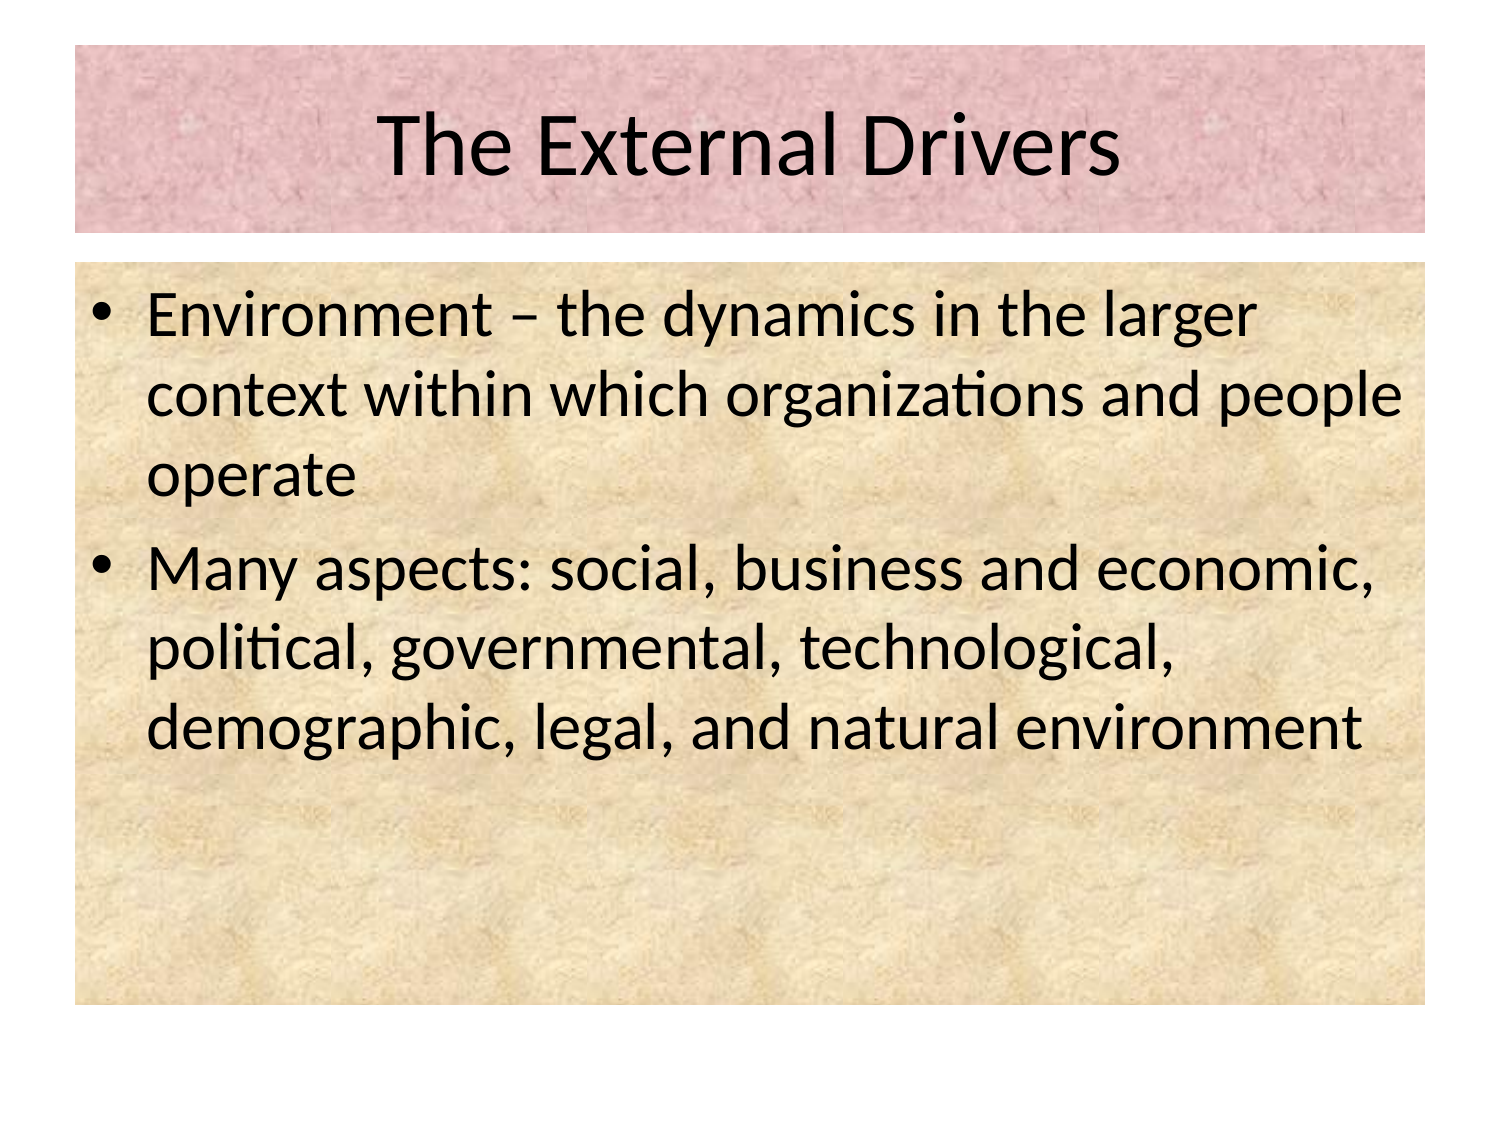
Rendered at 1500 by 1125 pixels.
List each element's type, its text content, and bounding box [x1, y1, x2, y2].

title The External Drivers [75, 45, 1425, 233]
list Environment – the dynamics in the larger context within which organizations and people operate Many aspects: social, business and economic, political, governmental, technological, demographic, legal, and natural environment [75, 262, 1425, 1005]
